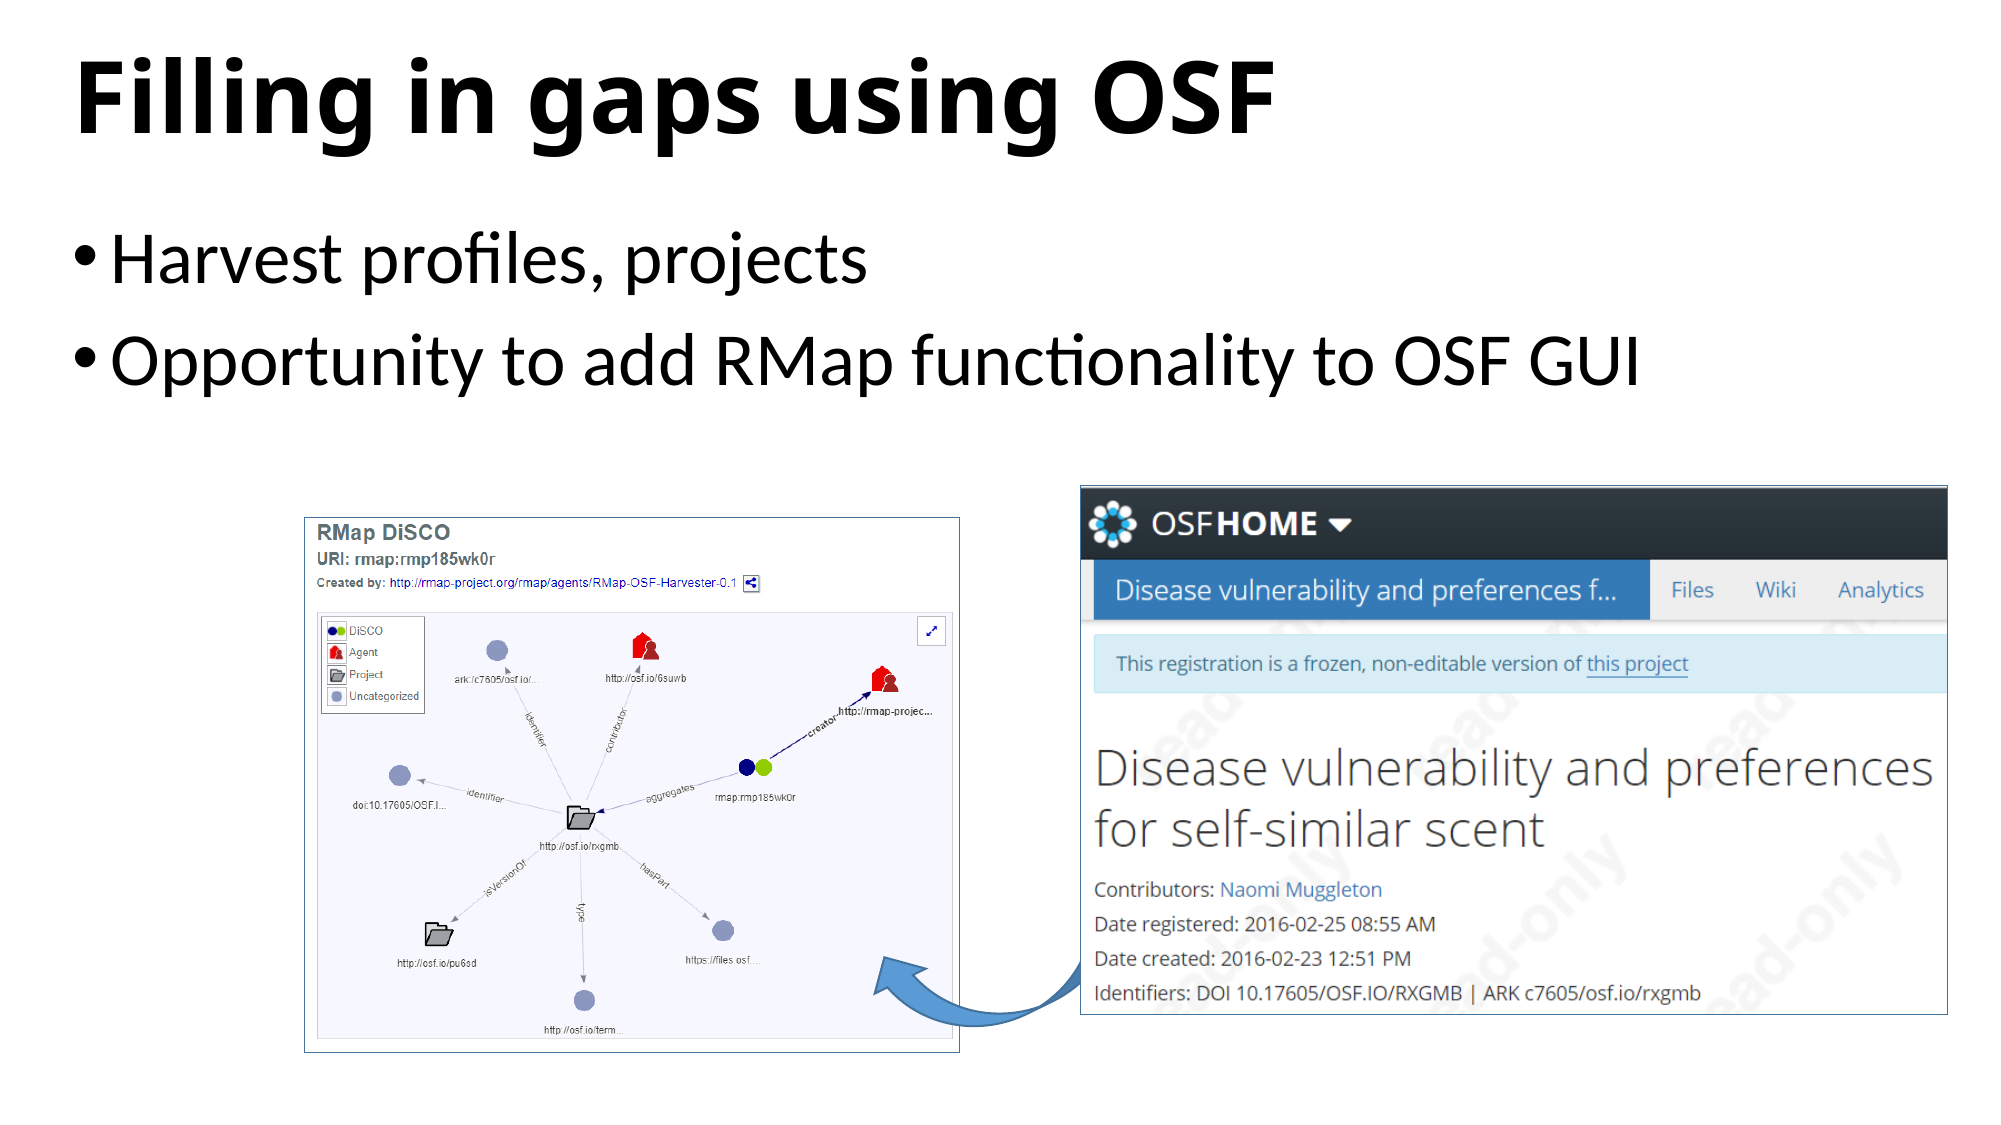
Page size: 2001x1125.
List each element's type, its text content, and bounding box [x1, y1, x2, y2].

text_box [960, 961, 1080, 1028]
list Harvest profiles, projects Opportunity to add RMap functionality to OSF GUI [57, 211, 2000, 1017]
picture [304, 517, 960, 1053]
title Filling in gaps using OSF [57, 26, 1948, 177]
picture [1080, 485, 1948, 1015]
